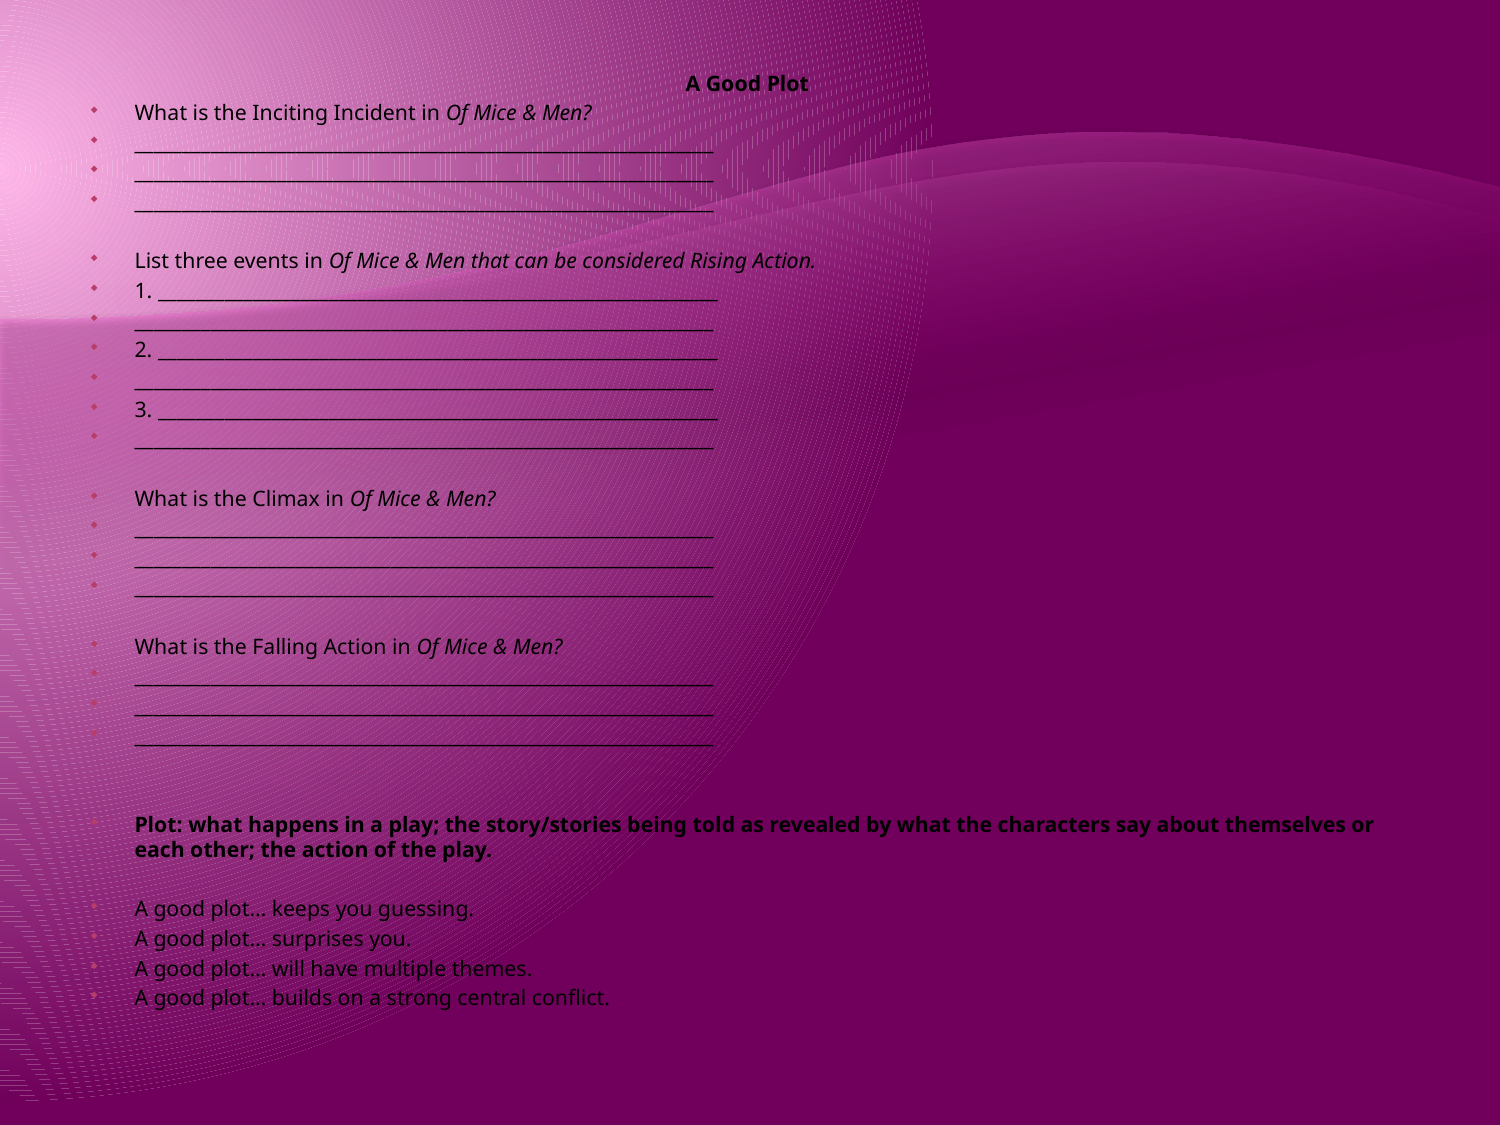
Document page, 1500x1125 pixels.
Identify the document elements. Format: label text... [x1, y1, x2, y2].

list A Good Plot What is the Inciting Incident in Of Mice & Men? _____________________________________________________________ _____________________________________________________________ _____________________________________________________________ List three events in Of Mice & Men that can be considered Rising Action. 1. ___________________________________________________________ _____________________________________________________________ 2. ___________________________________________________________ _____________________________________________________________ 3. ___________________________________________________________ _____________________________________________________________ What is the Climax in Of Mice & Men? _____________________________________________________________ _____________________________________________________________ _____________________________________________________________ What is the Falling Action in Of Mice & Men? _____________________________________________________________ _____________________________________________________________ _____________________________________________________________ Plot: what happens in a play; the story/stories being told as revealed by what the characters say about themselves or each other; the action of the play. A good plot… keeps you guessing. A good plot… surprises you. A good plot… will have multiple themes. A good plot… builds on a strong central conflict. [75, 62, 1425, 1033]
